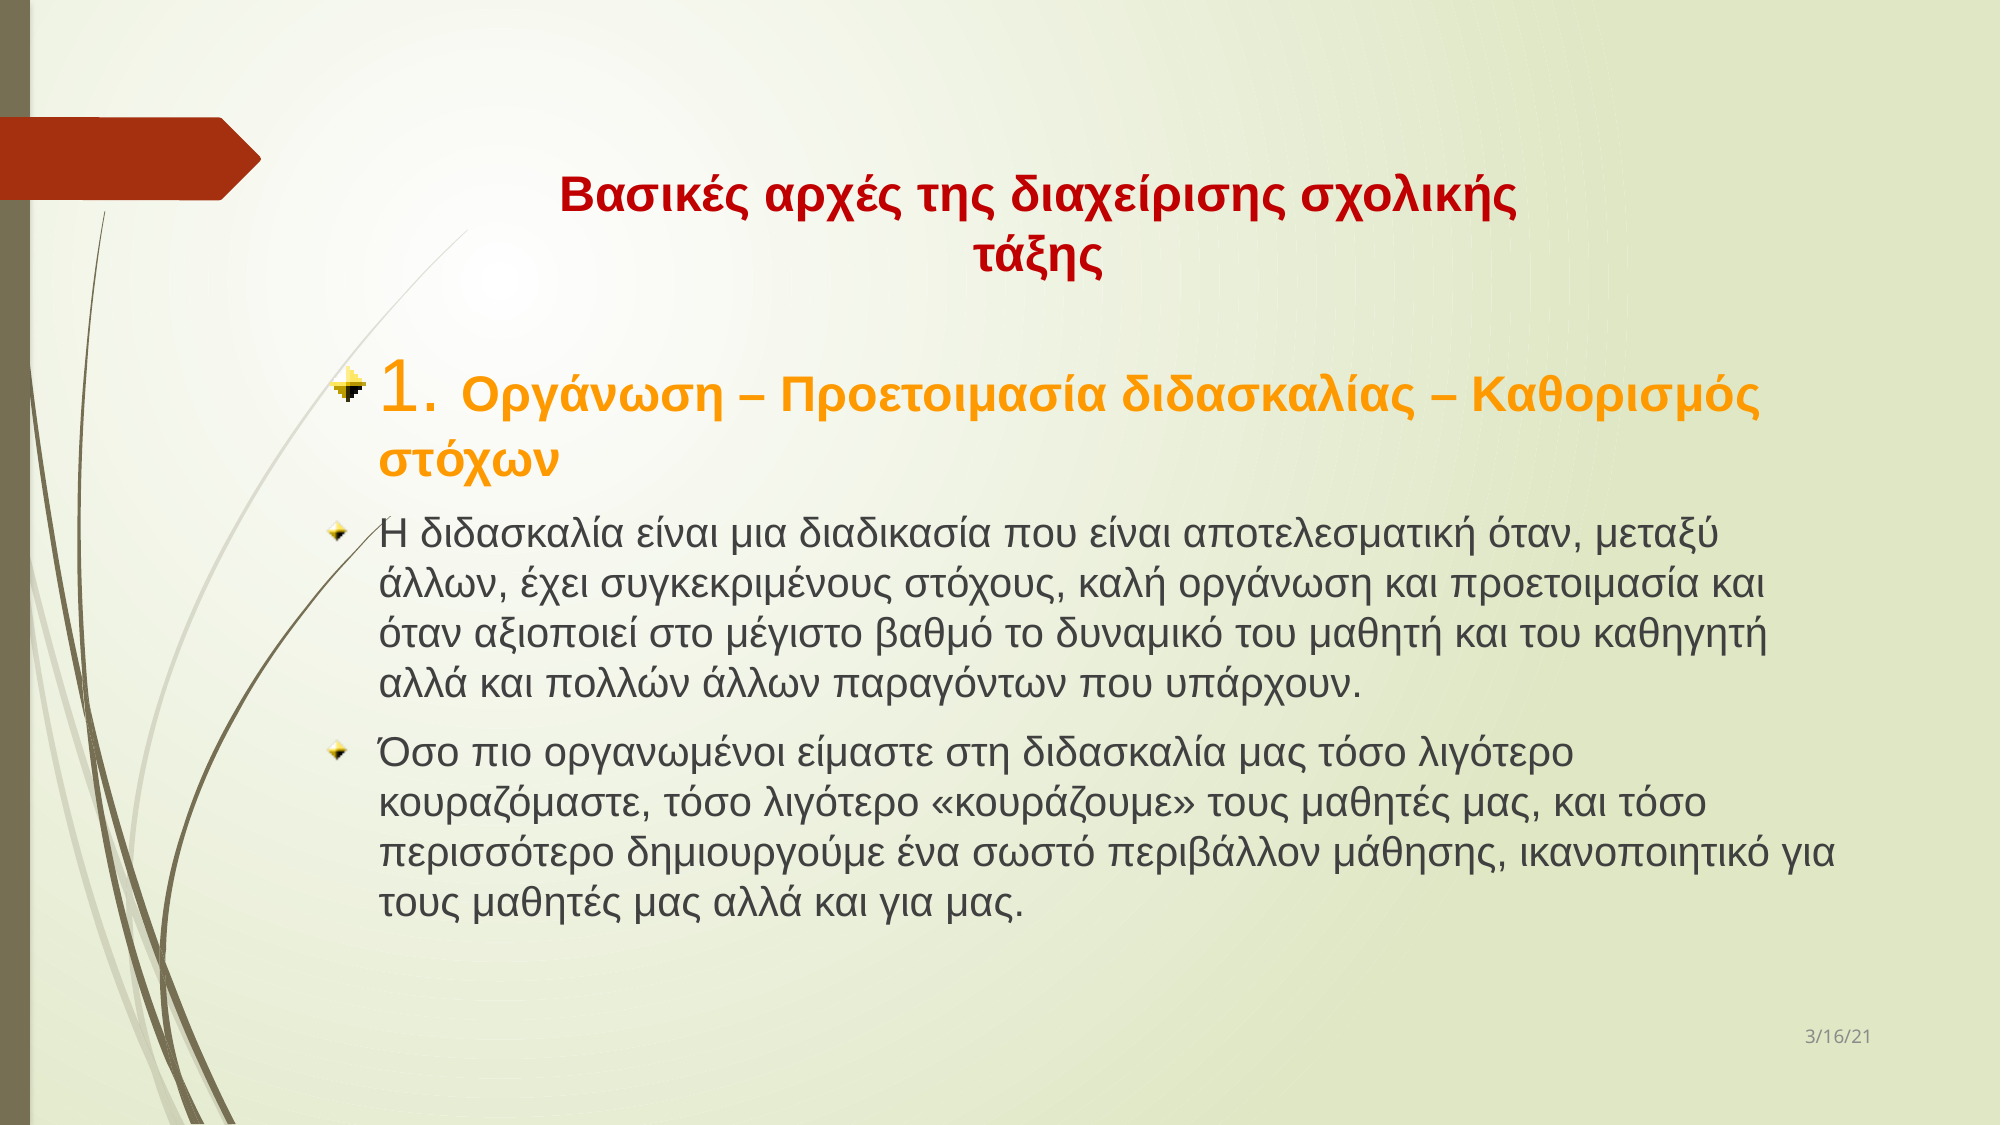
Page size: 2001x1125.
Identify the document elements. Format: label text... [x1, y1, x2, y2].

picture [323, 358, 370, 406]
picture [323, 736, 350, 763]
picture [323, 517, 350, 544]
list 1. Οργάνωση – Προετοιμασία διδασκαλίας – Καθορισμός στόχων Η διδασκαλία είναι μια διαδικασία που είναι αποτελεσματική όταν, μεταξύ άλλων, έχει συγκεκριμένους στόχους, καλή οργάνωση και προετοιμασία και όταν αξιοποιεί στο μέγιστο βαθμό το δυναμικό του μαθητή και του καθηγητή αλλά και πολλών άλλων παραγόντων που υπάρχουν. Όσο πιο οργανωμένοι είμαστε στη διδασκαλία μας τόσο λιγότερο κουραζόμαστε, τόσο λιγότερο «κουράζουμε» τους μαθητές μας, και τόσο περισσότερο δημιουργούμε ένα σωστό περιβάλλον μάθησης, ικανοποιητικό για τους μαθητές μας αλλά και για μας. [308, 329, 1853, 1043]
title Βασικές αρχές της διαχείρισης σχολικής τάξης [483, 134, 1596, 290]
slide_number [1699, 1005, 1888, 1067]
